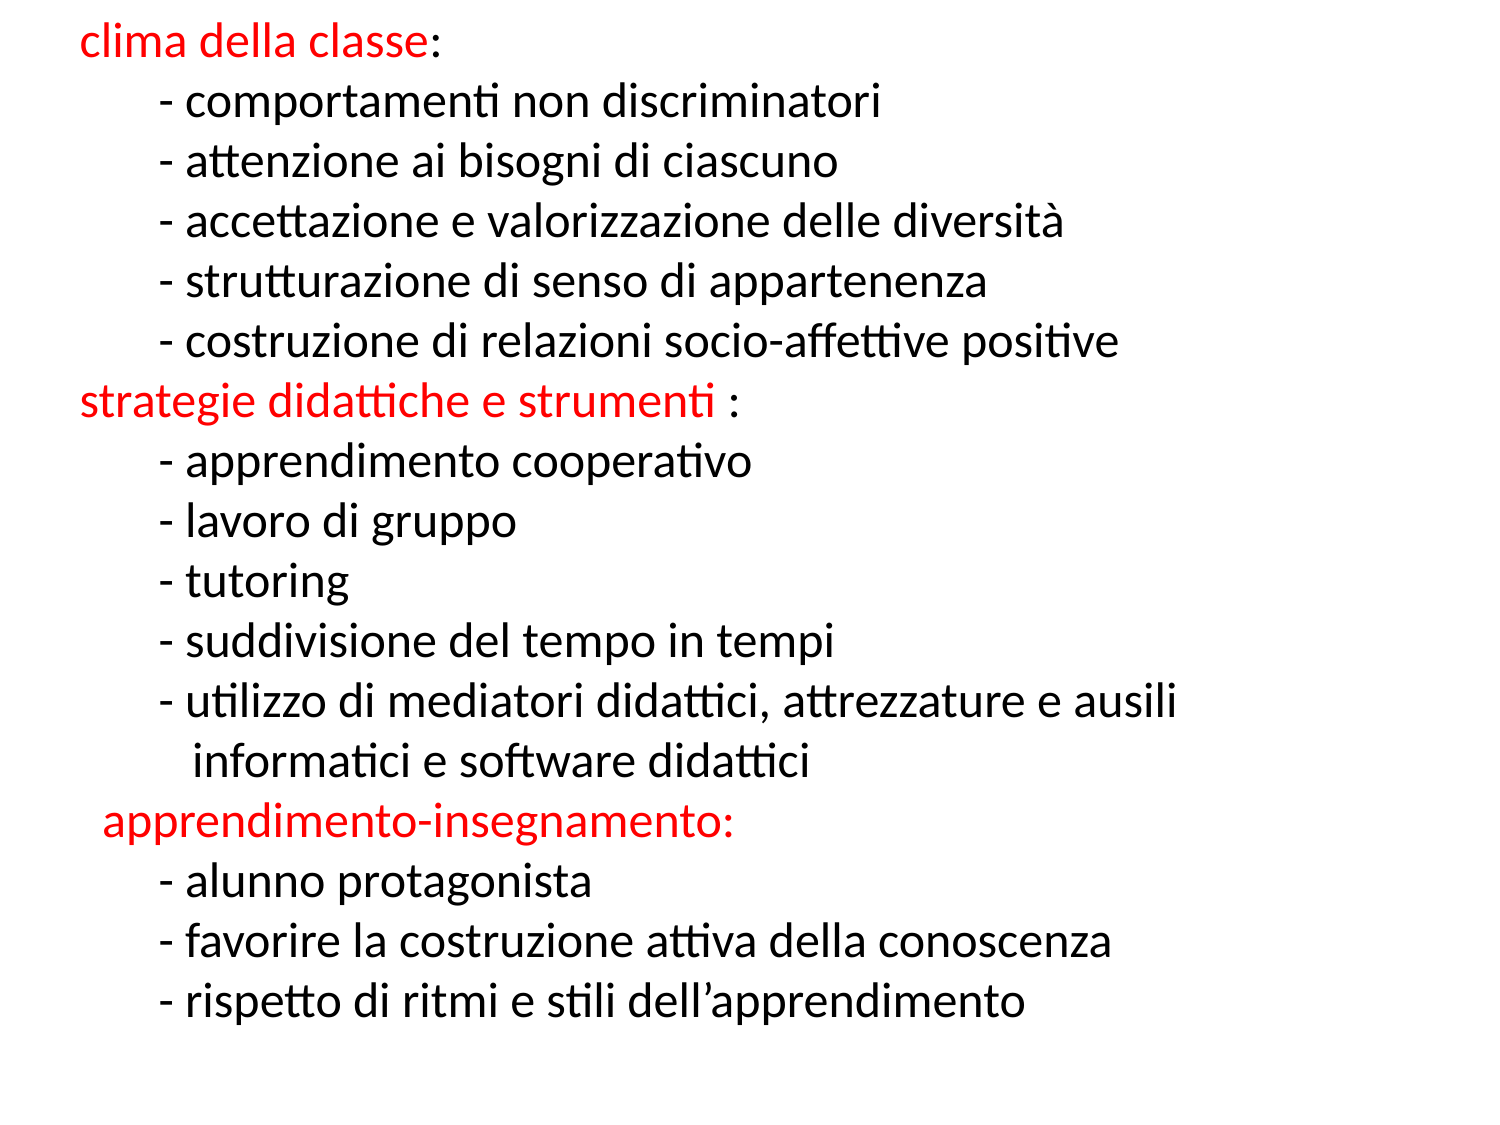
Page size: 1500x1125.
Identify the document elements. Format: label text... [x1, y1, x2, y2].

text_box clima della classe: - comportamenti non discriminatori - attenzione ai bisogni di ciascuno - accettazione e valorizzazione delle diversità - strutturazione di senso di appartenenza - costruzione di relazioni socio-affettive positive strategie didattiche e strumenti : - apprendimento cooperativo - lavoro di gruppo - tutoring - suddivisione del tempo in tempi - utilizzo di mediatori didattici, attrezzature e ausili informatici e software didattici apprendimento-insegnamento: - alunno protagonista - favorire la costruzione attiva della conoscenza - rispetto di ritmi e stili dell’apprendimento [64, 0, 1400, 1035]
